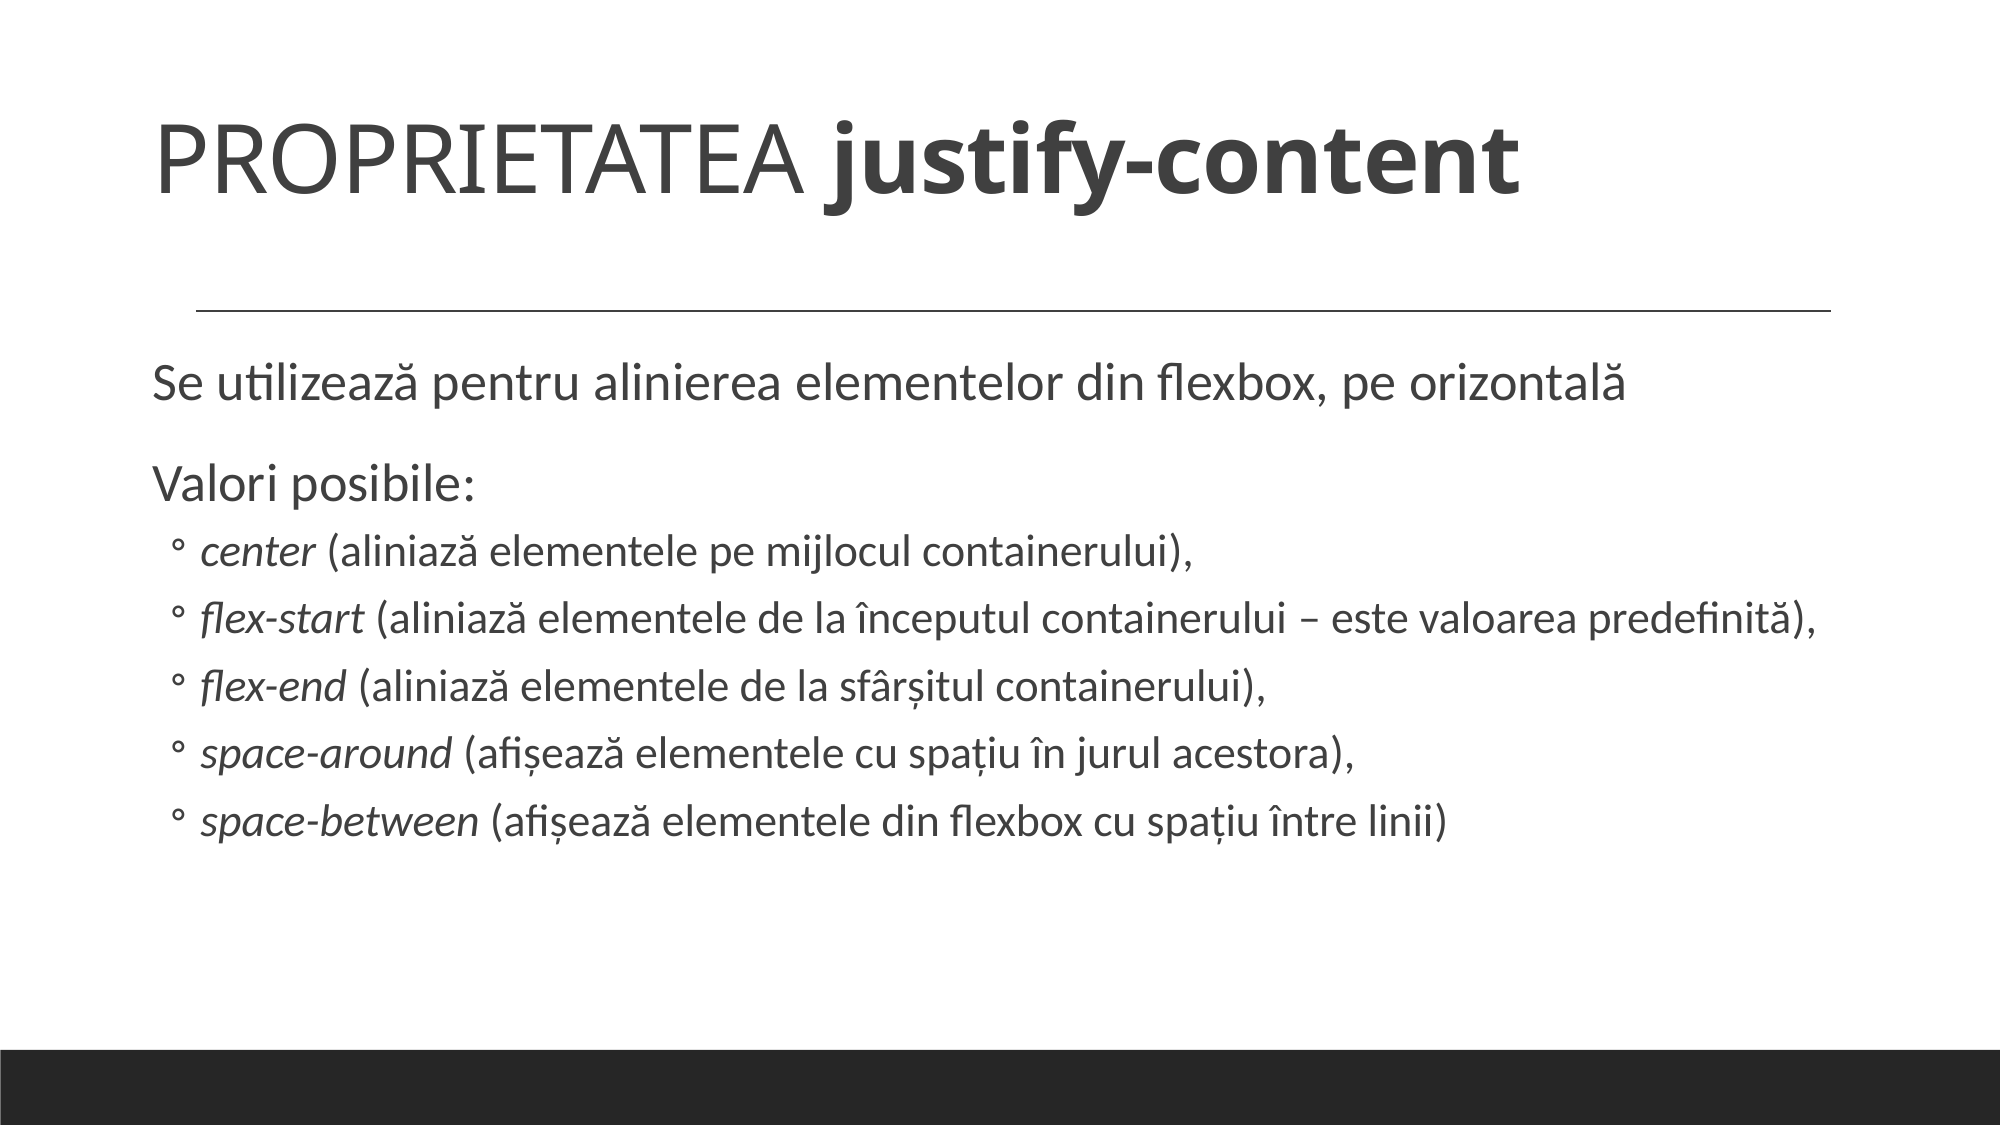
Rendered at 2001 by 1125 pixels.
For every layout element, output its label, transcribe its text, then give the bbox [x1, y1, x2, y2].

list Se utilizează pentru alinierea elementelor din flexbox, pe orizontală Valori posibile: center (aliniază elementele pe mijlocul containerului), flex-start (aliniază elementele de la începutul containerului – este valoarea predefinită), flex-end (aliniază elementele de la sfârșitul containerului), space-around (afișează elementele cu spațiu în jurul acestora), space-between (afișează elementele din flexbox cu spațiu între linii) [137, 332, 1839, 1020]
title PROPRIETATEA justify-content [137, 59, 1863, 223]
